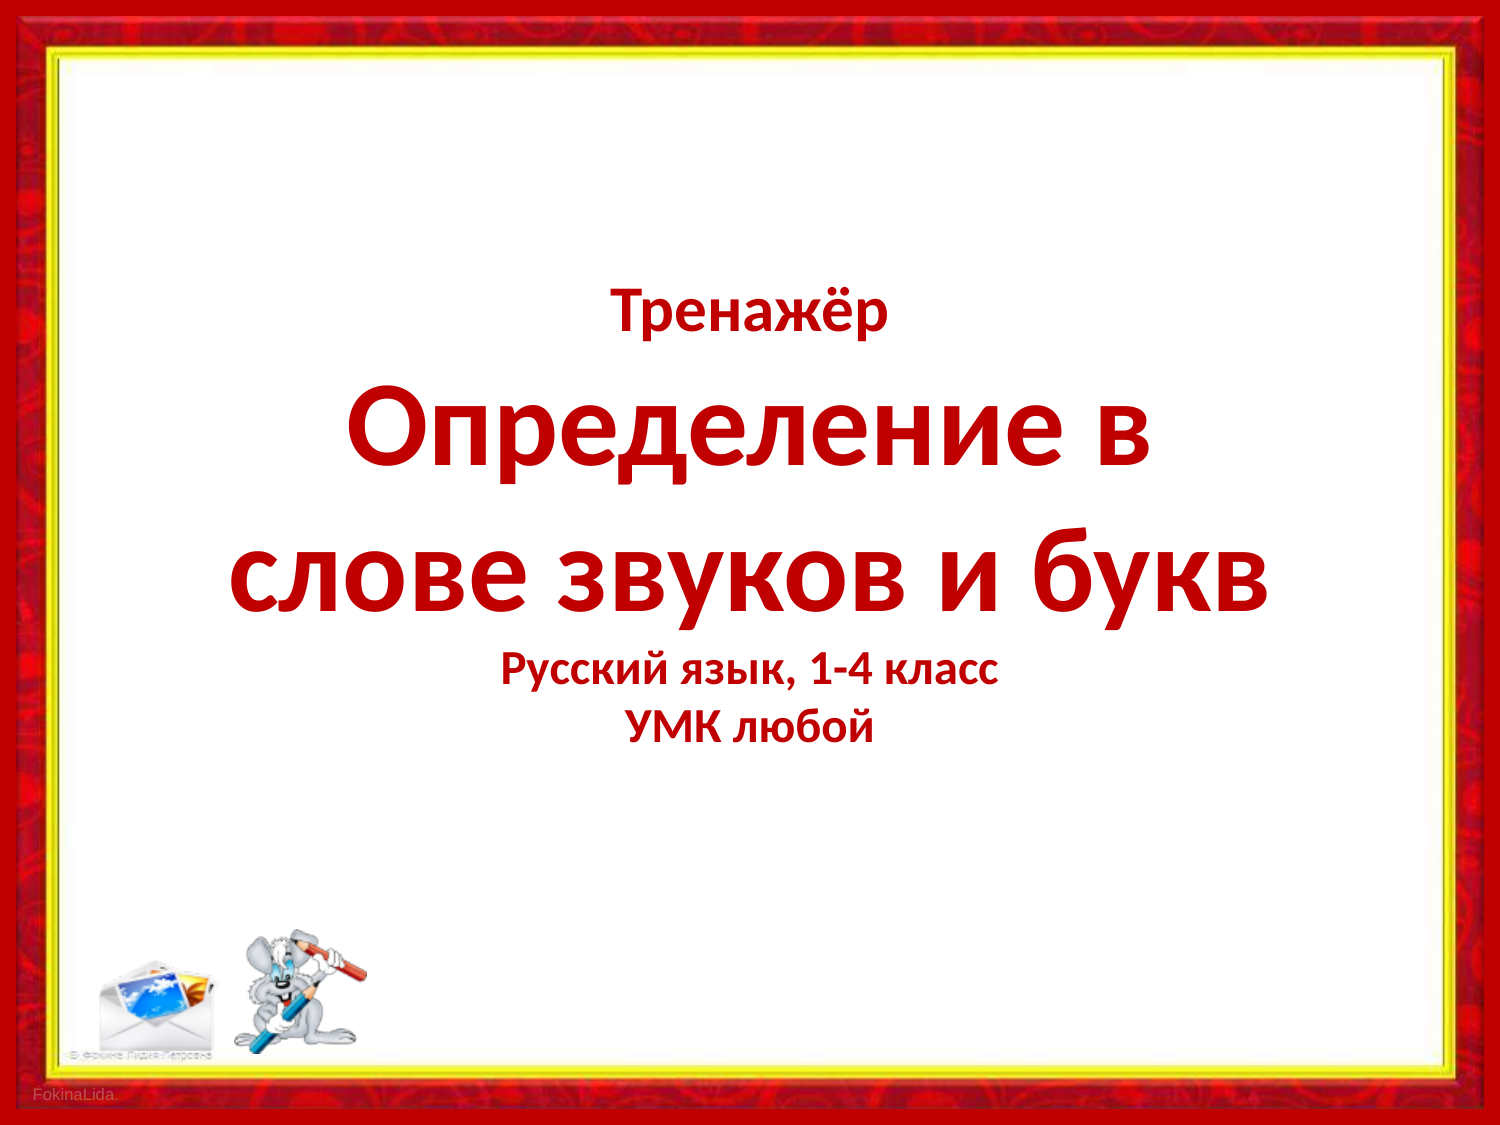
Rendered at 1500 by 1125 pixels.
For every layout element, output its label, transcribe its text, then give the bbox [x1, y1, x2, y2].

picture [16, 16, 1484, 1109]
title Тренажёр Определение в слове звуков и букв Русский язык, 1-4 класс УМК любой [194, 255, 1306, 764]
